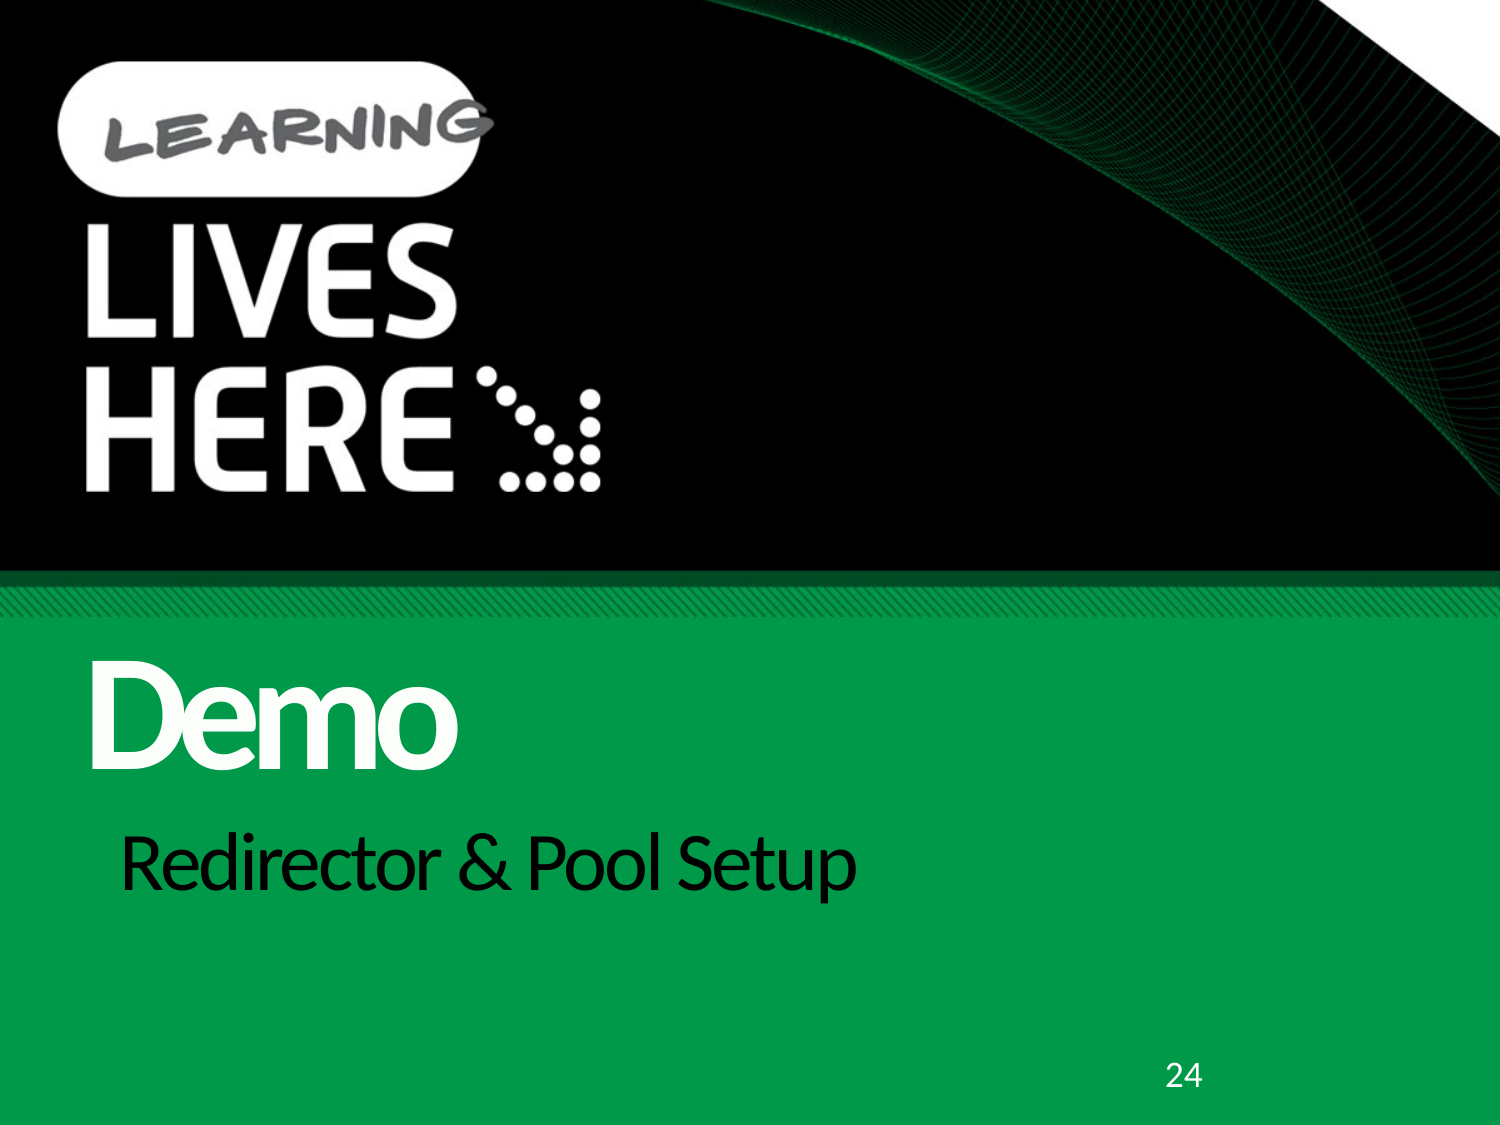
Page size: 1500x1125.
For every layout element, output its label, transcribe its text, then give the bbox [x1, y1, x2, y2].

list Demo [83, 625, 1344, 800]
picture [0, 0, 1500, 1125]
slide_number 24 [1149, 1042, 1500, 1103]
title Redirector & Pool Setup [119, 818, 1375, 943]
